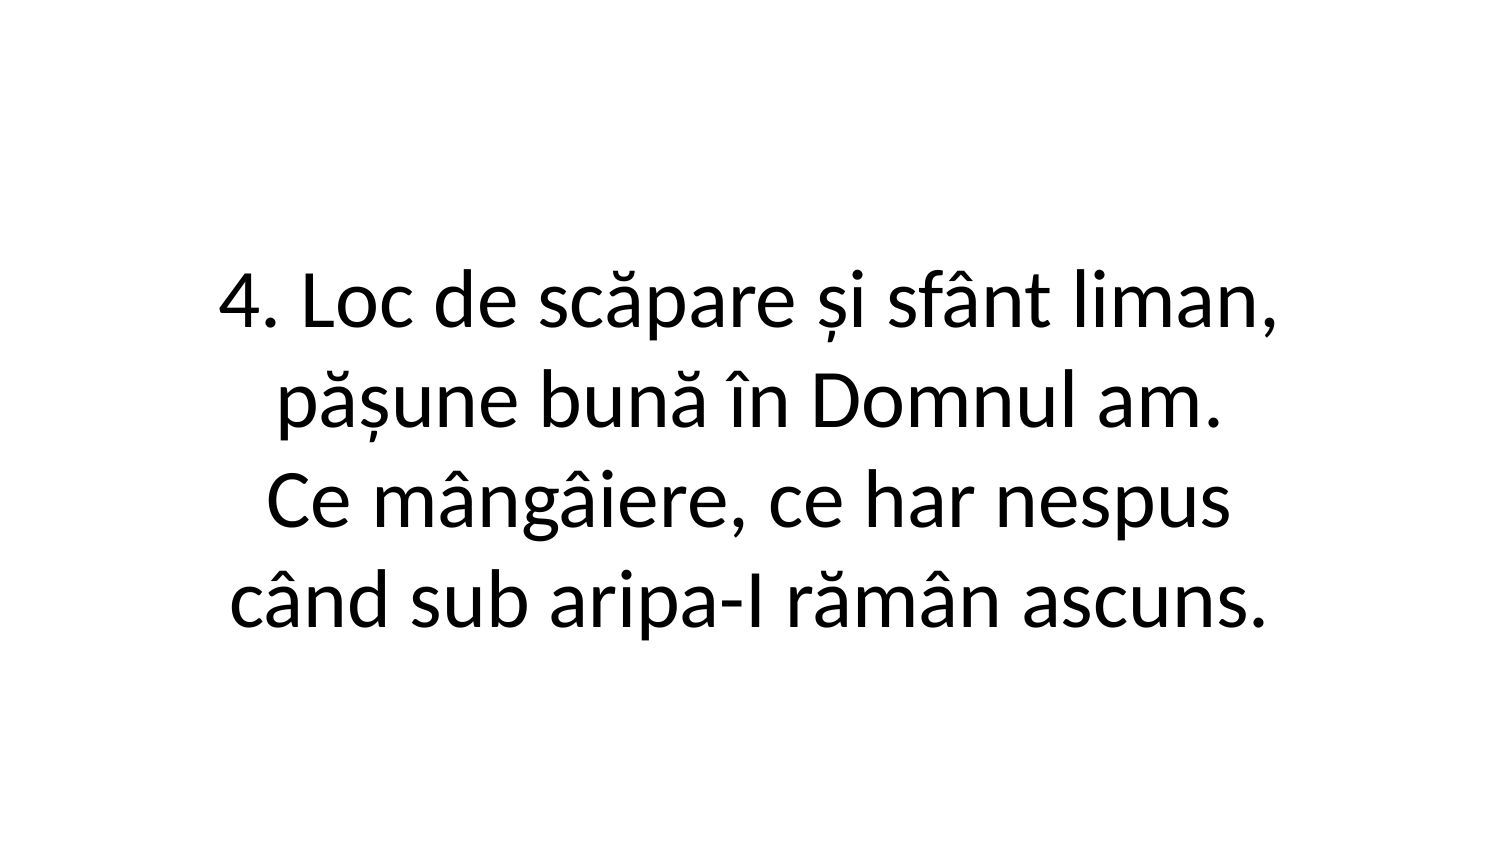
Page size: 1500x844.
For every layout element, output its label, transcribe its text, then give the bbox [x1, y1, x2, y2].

text_box 4. Loc de scăpare și sfânt liman, pășune bună în Domnul am. Ce mângâiere, ce har nespus când sub aripa-I rămân ascuns. [203, 192, 1297, 652]
